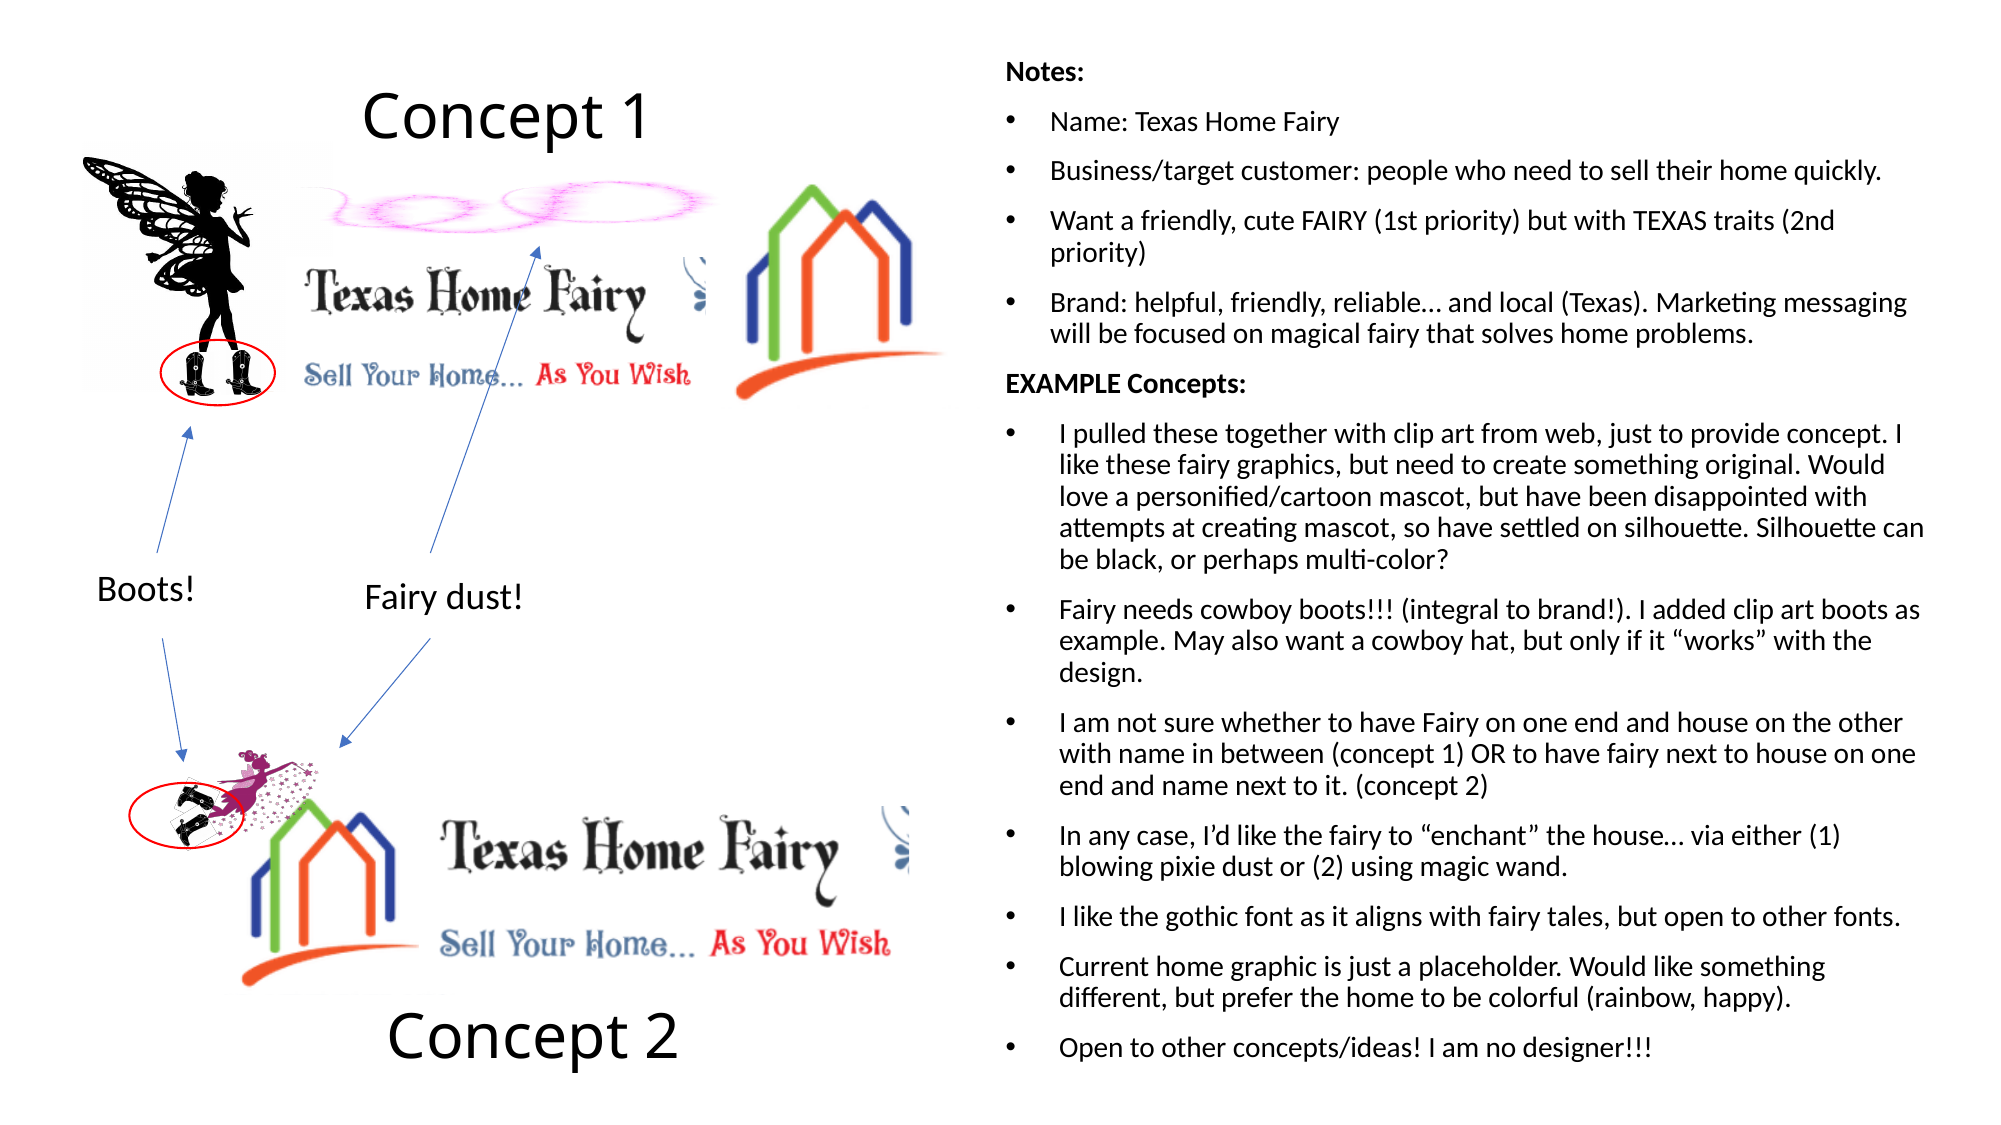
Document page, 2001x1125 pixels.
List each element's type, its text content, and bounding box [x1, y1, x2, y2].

picture [81, 0, 980, 409]
text_box [128, 786, 224, 850]
picture [540, 257, 706, 409]
text_box [170, 392, 262, 407]
text_box Fairy dust! [349, 564, 576, 625]
text_box Concept 1 [529, 74, 692, 160]
text_box Notes: Name: Texas Home Fairy Business/target customer: people who need to sell their home quickly. Want a friendly, cute FAIRY (1st priority) but with TEXAS traits (2nd priority) Brand: helpful, friendly, reliable… and local (Texas). Marketing messaging will be focused on magical fairy that solves home problems. EXAMPLE Concepts: I pulled these together with clip art from web, just to provide concept. I like these fairy graphics, but need to create something original. Would love a personified/cartoon mascot, but have been disappointed with attempts at creating mascot, so have settled on silhouette. Silhouette can be black, or perhaps multi-color? Fairy needs cowboy boots!!! (integral to brand!). I added clip art boots as example. May also want a cowboy hat, but only if it “works” with the design. I am not sure whether to have Fairy on one end and house on the other with name in between (concept 1) OR to have fairy next to house on one end and name next to it. (concept 2) In any case, I’d like the fairy to “enchant” the house… via either (1) blowing pixie dust or (2) using magic wand. I like the gothic font as it aligns with fairy tales, but open to other fonts. Current home graphic is just a placeholder. Would like something different, but prefer the home to be colorful (rainbow, happy). Open to other concepts/ideas! I am no designer!!! [990, 48, 1944, 1089]
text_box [162, 638, 184, 763]
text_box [156, 426, 191, 554]
text_box Concept 1 [326, 74, 469, 160]
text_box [339, 638, 431, 749]
text_box Boots! [82, 556, 269, 617]
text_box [430, 245, 540, 554]
text_box Concept 2 [350, 994, 717, 1080]
picture [158, 748, 910, 995]
